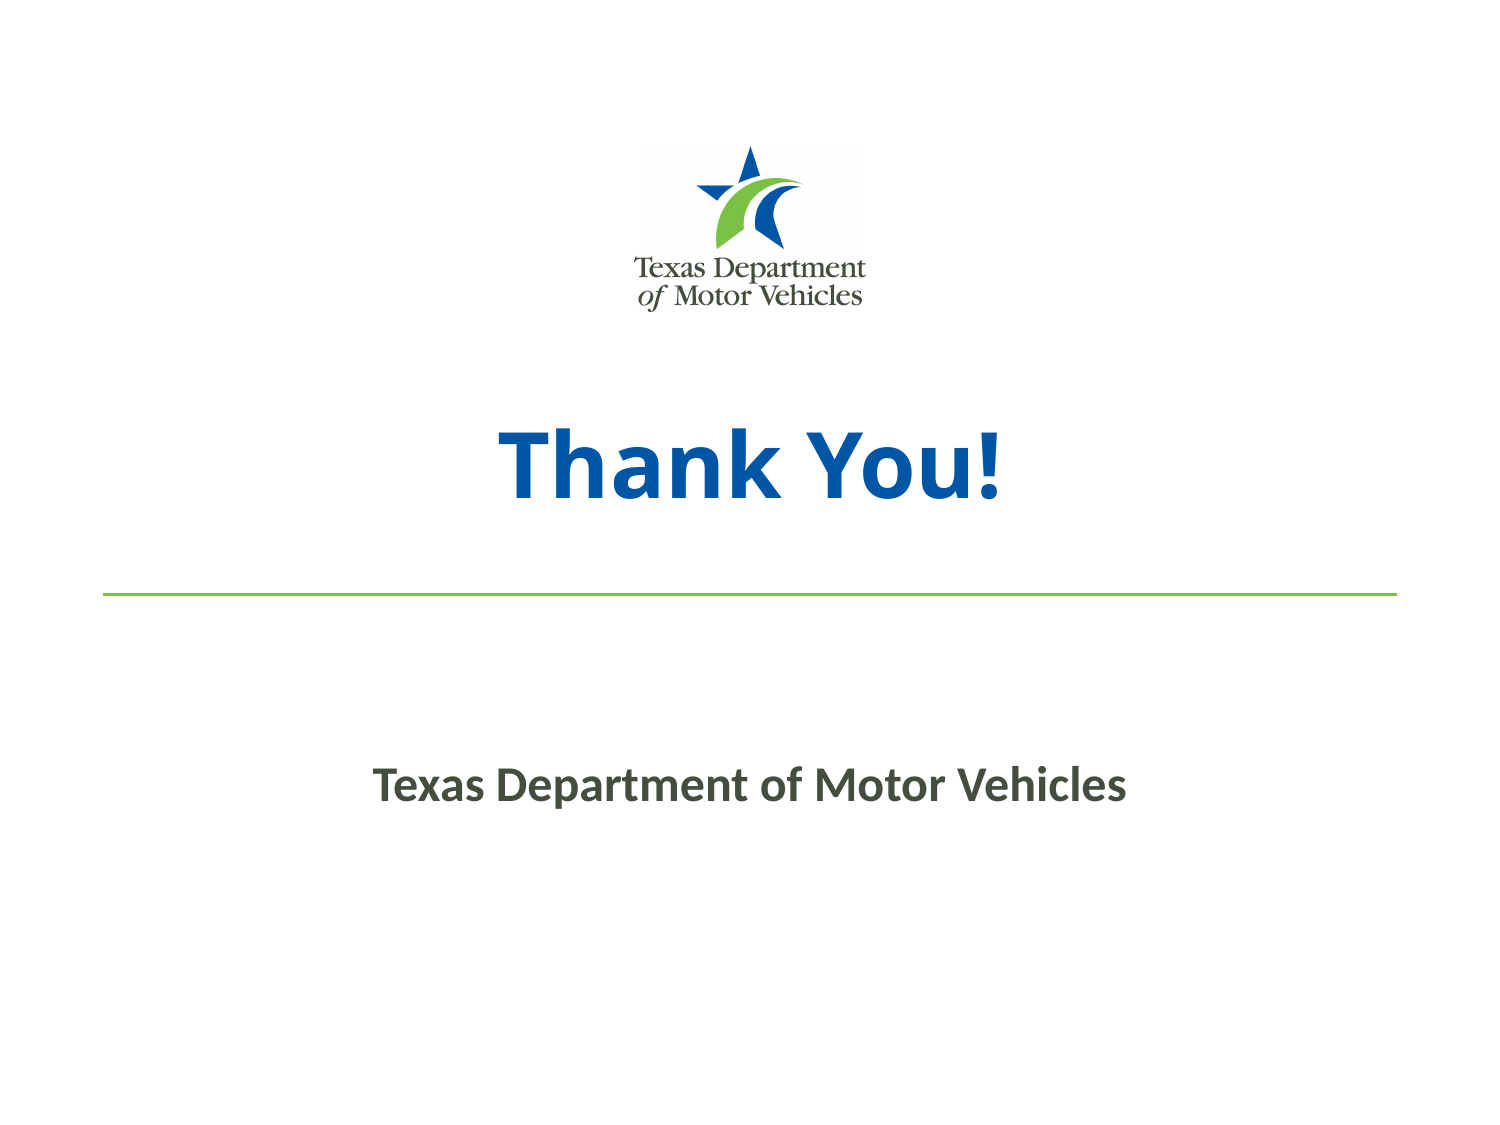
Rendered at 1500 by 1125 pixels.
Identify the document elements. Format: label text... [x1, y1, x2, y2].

picture [634, 146, 866, 312]
subtitle Texas Department of Motor Vehicles [103, 608, 1397, 881]
title Thank You! [103, 360, 1397, 578]
